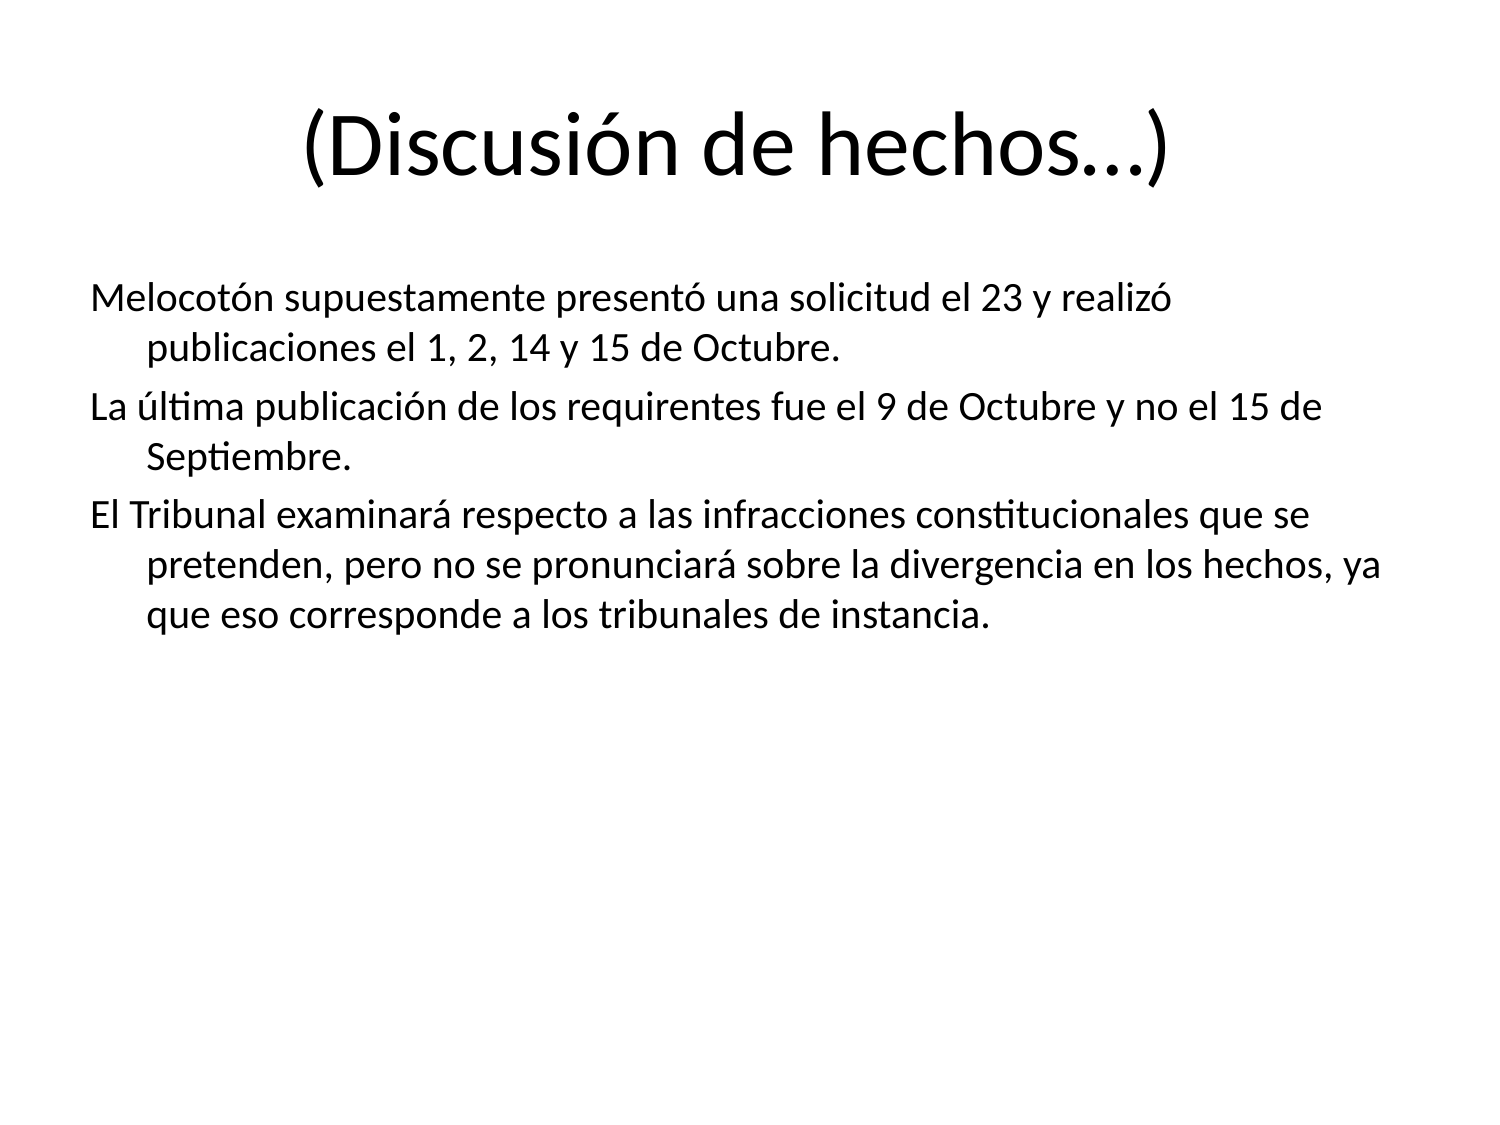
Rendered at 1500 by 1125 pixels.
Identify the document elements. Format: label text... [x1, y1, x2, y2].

list Melocotón supuestamente presentó una solicitud el 23 y realizó publicaciones el 1, 2, 14 y 15 de Octubre. La última publicación de los requirentes fue el 9 de Octubre y no el 15 de Septiembre. El Tribunal examinará respecto a las infracciones constitucionales que se pretenden, pero no se pronunciará sobre la divergencia en los hechos, ya que eso corresponde a los tribunales de instancia. [75, 262, 1425, 1005]
title (Discusión de hechos…) [75, 45, 1425, 233]
